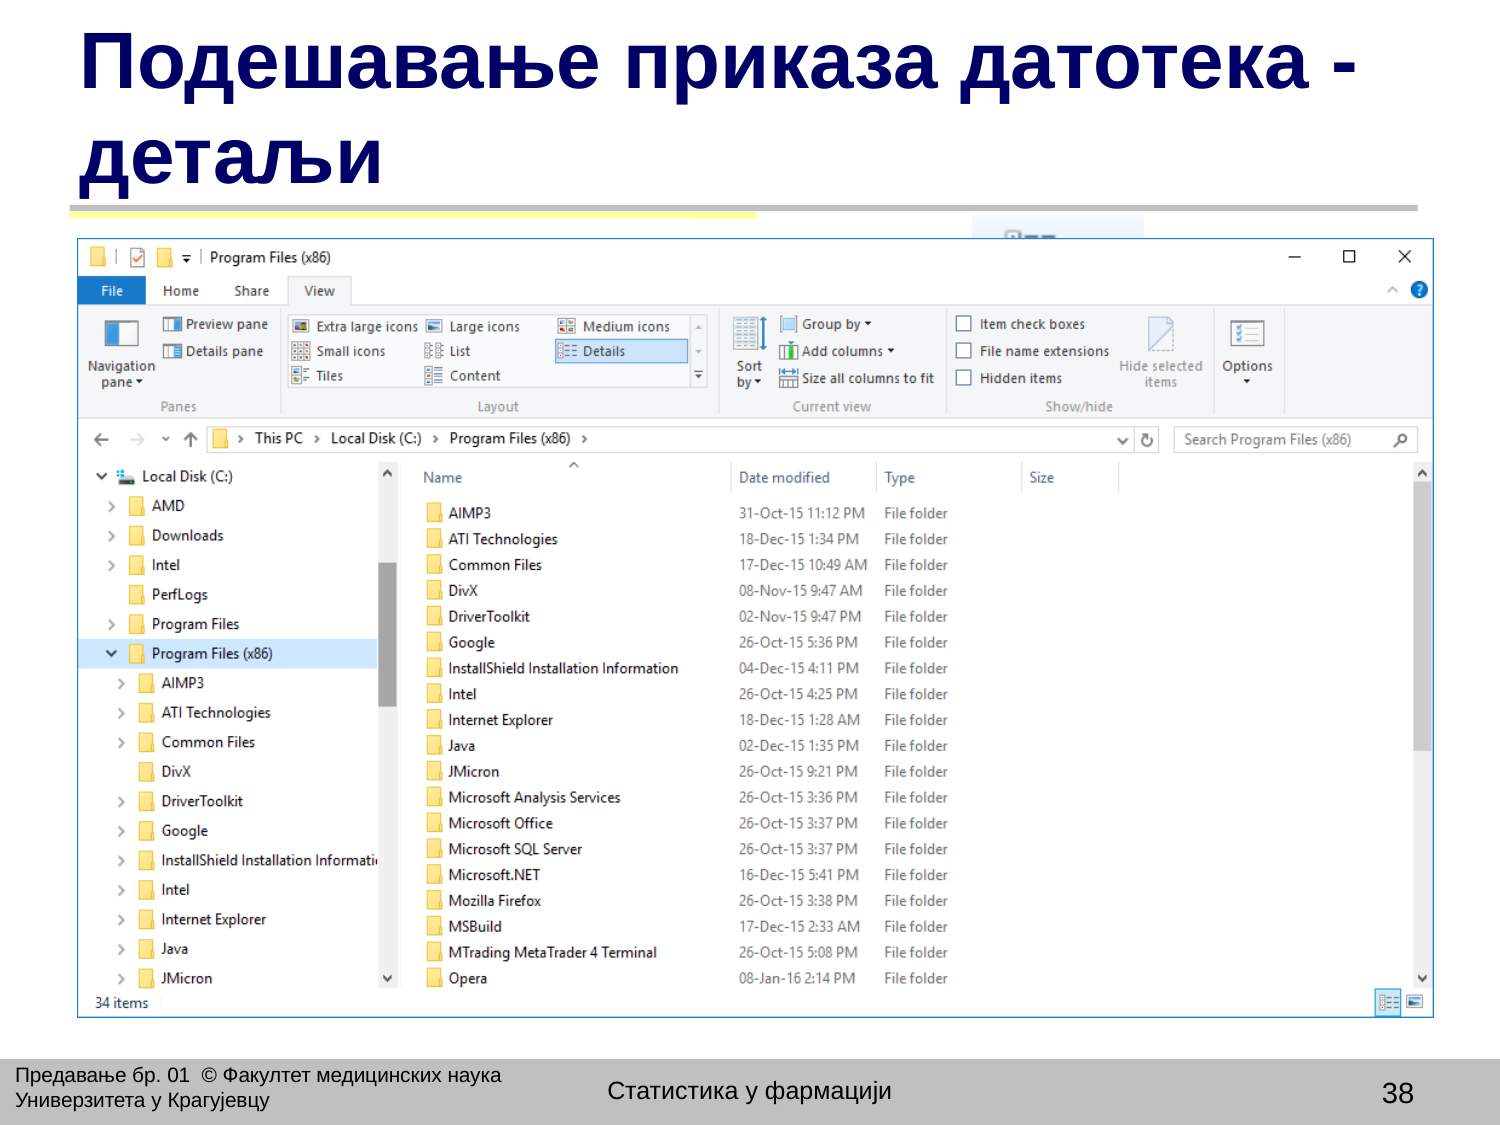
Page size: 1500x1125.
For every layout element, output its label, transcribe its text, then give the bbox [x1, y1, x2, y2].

slide_number Предавање бр. 01 © Факултет медицинских наука Универзитета у Крагујевцу [0, 1053, 614, 1108]
footer Статистика у фармацији [512, 1066, 988, 1125]
picture [76, 214, 1435, 1018]
slide_number 38 [1079, 1066, 1430, 1125]
title Подешавање приказа датотека - детаљи [64, 0, 1416, 209]
